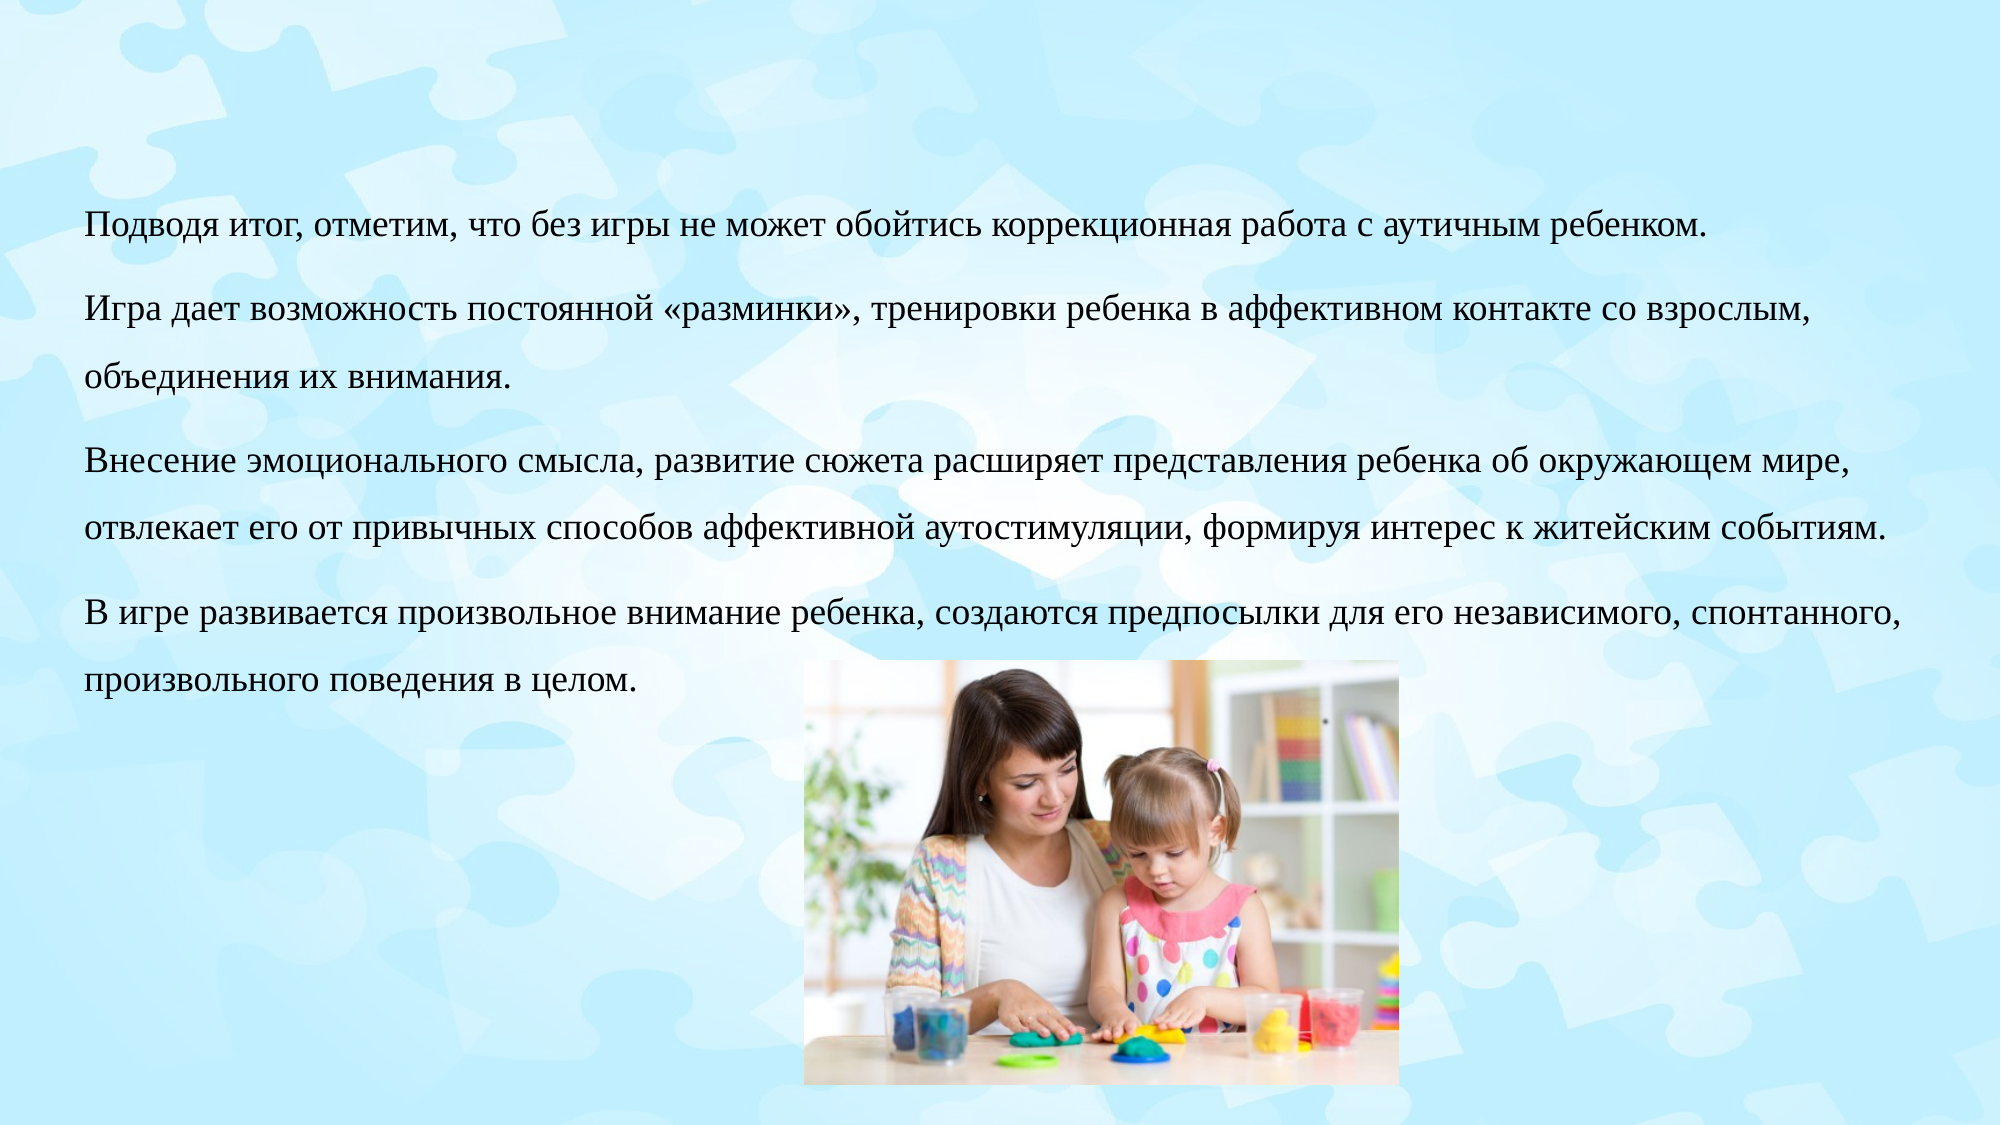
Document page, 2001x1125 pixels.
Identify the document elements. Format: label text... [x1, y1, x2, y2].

picture [804, 660, 1399, 1085]
text_box Подводя итог, отметим, что без игры не может обойтись коррекционная работа с аутичным ребенком. Игра дает возможность постоянной «разминки», тренировки ребенка в аффективном контакте со взрослым, объединения их внимания. Внесение эмоционального смысла, развитие сюжета расширяет представления ребенка об окружающем мире, отвлекает его от привычных способов аффективной аутостимуляции, формируя интерес к житейским событиям. В игре развивается произвольное внимание ребенка, создаются предпосылки для его независимого, спонтанного, произвольного поведения в целом. [69, 169, 1939, 707]
